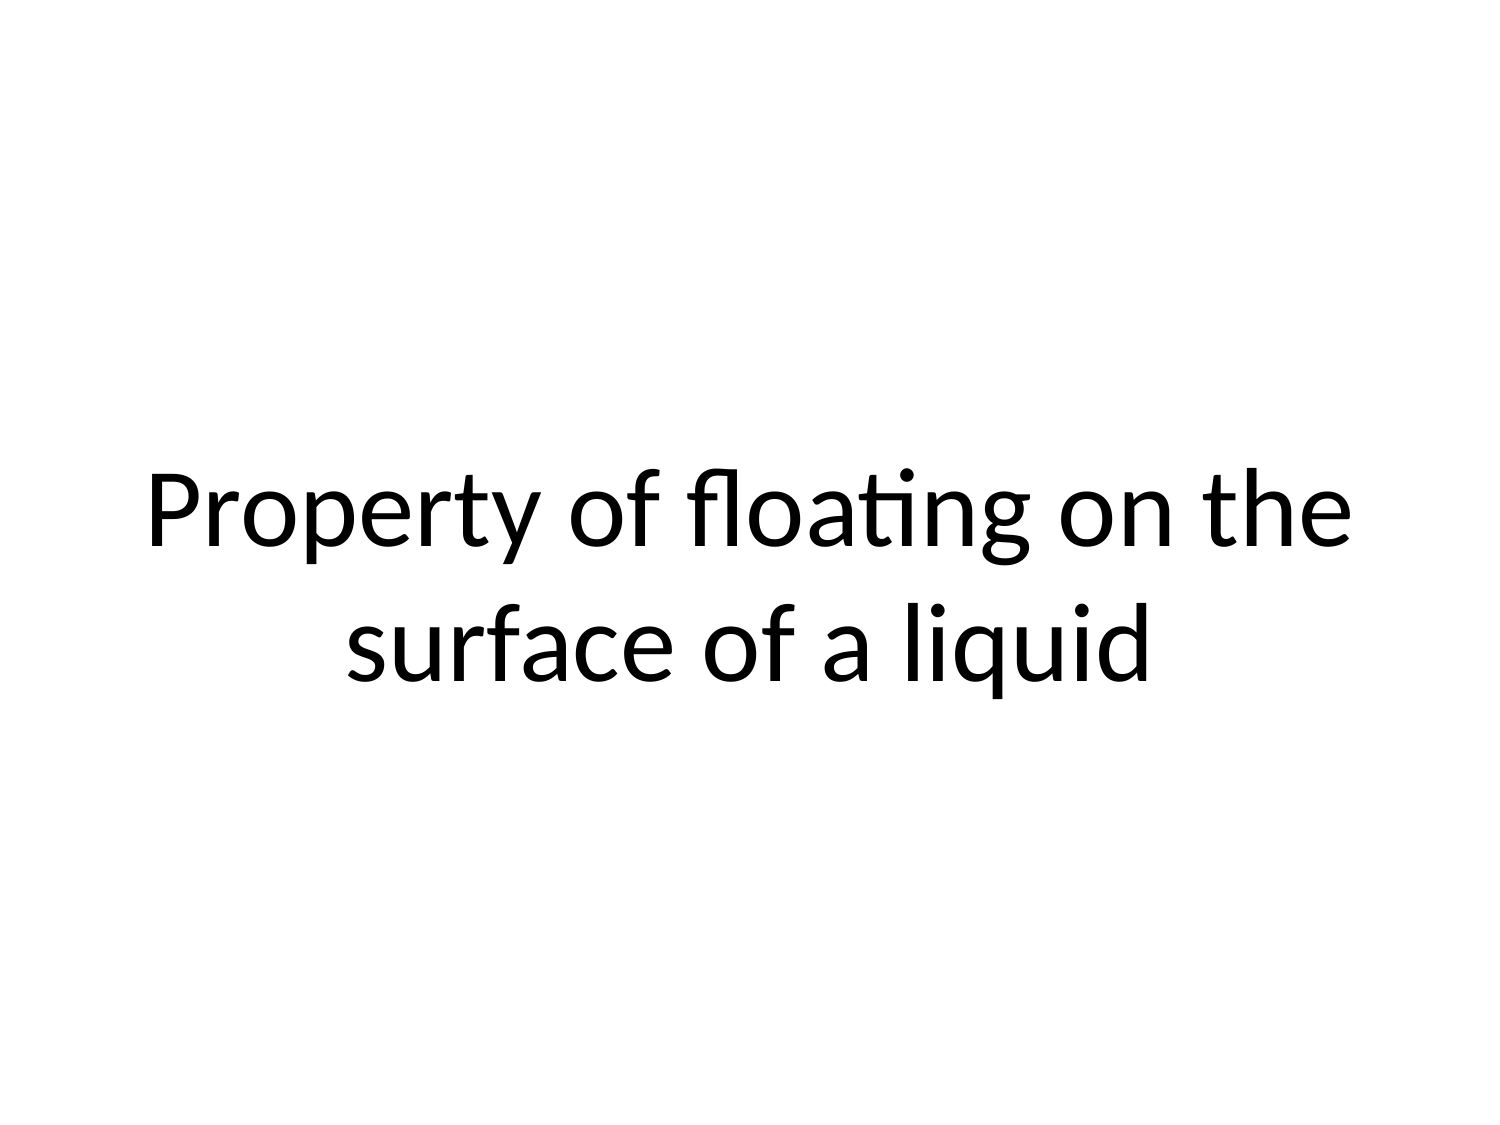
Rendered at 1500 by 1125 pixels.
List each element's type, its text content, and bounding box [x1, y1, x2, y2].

title Property of floating on the surface of a liquid [112, 50, 1388, 1088]
